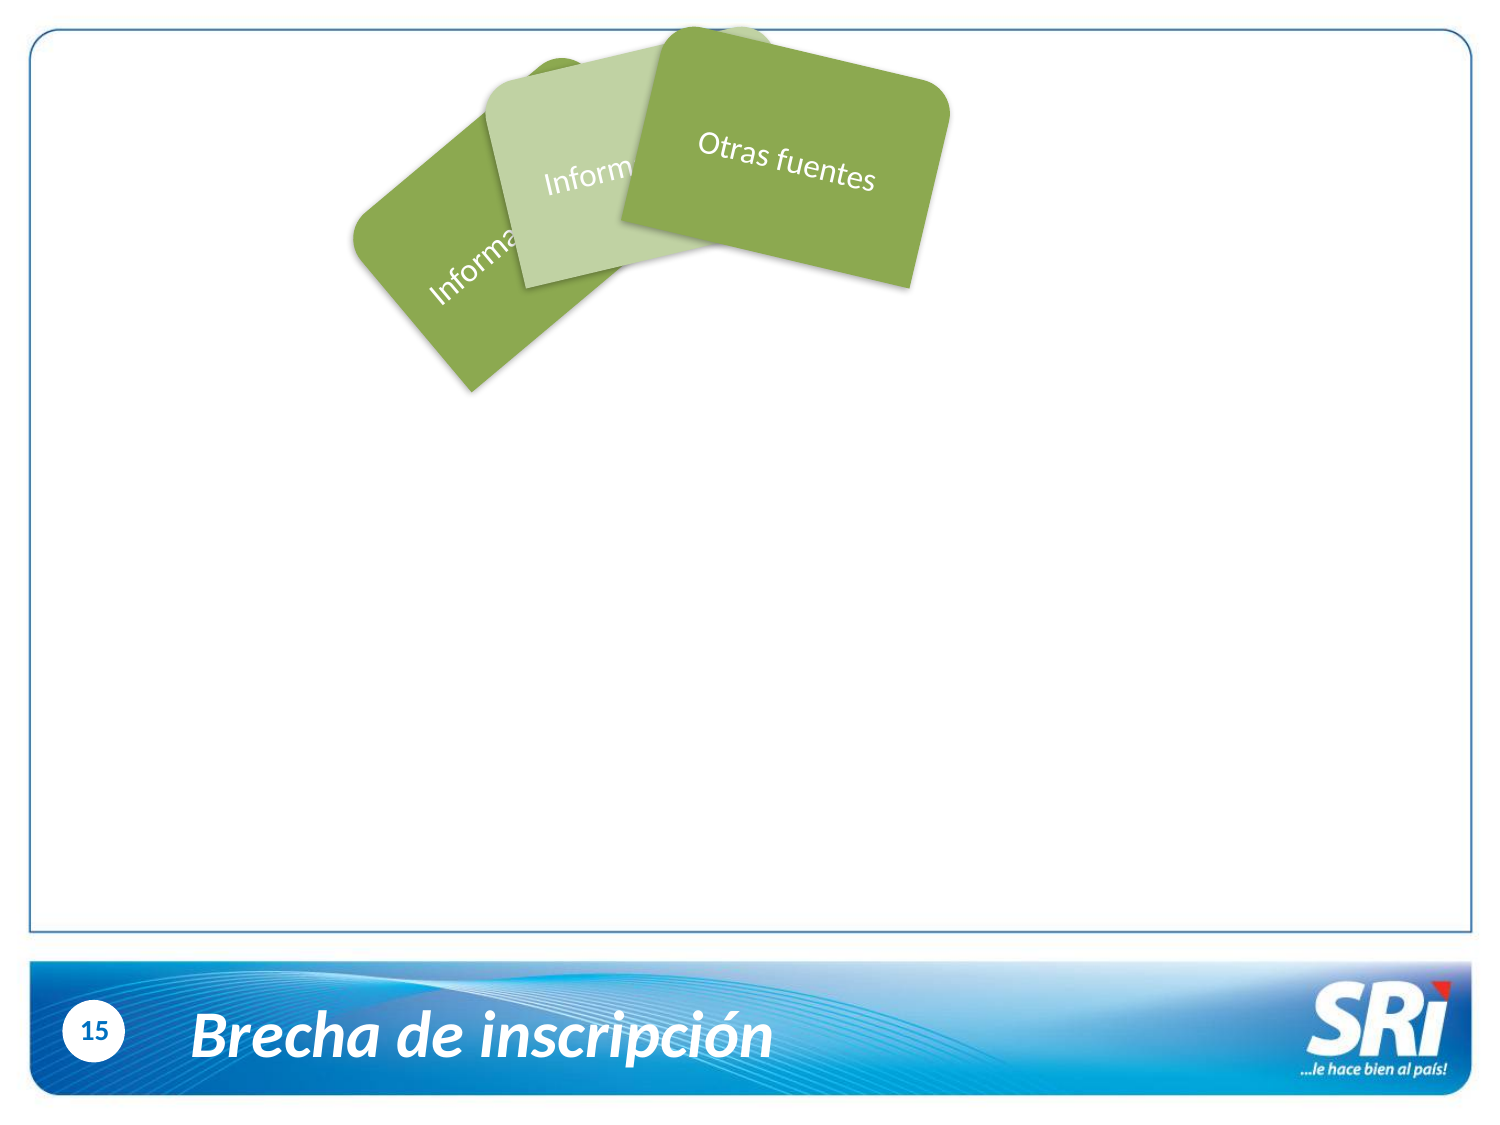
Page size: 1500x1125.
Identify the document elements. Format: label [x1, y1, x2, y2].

text_box [124, 42, 1311, 868]
picture [0, 0, 1500, 1125]
